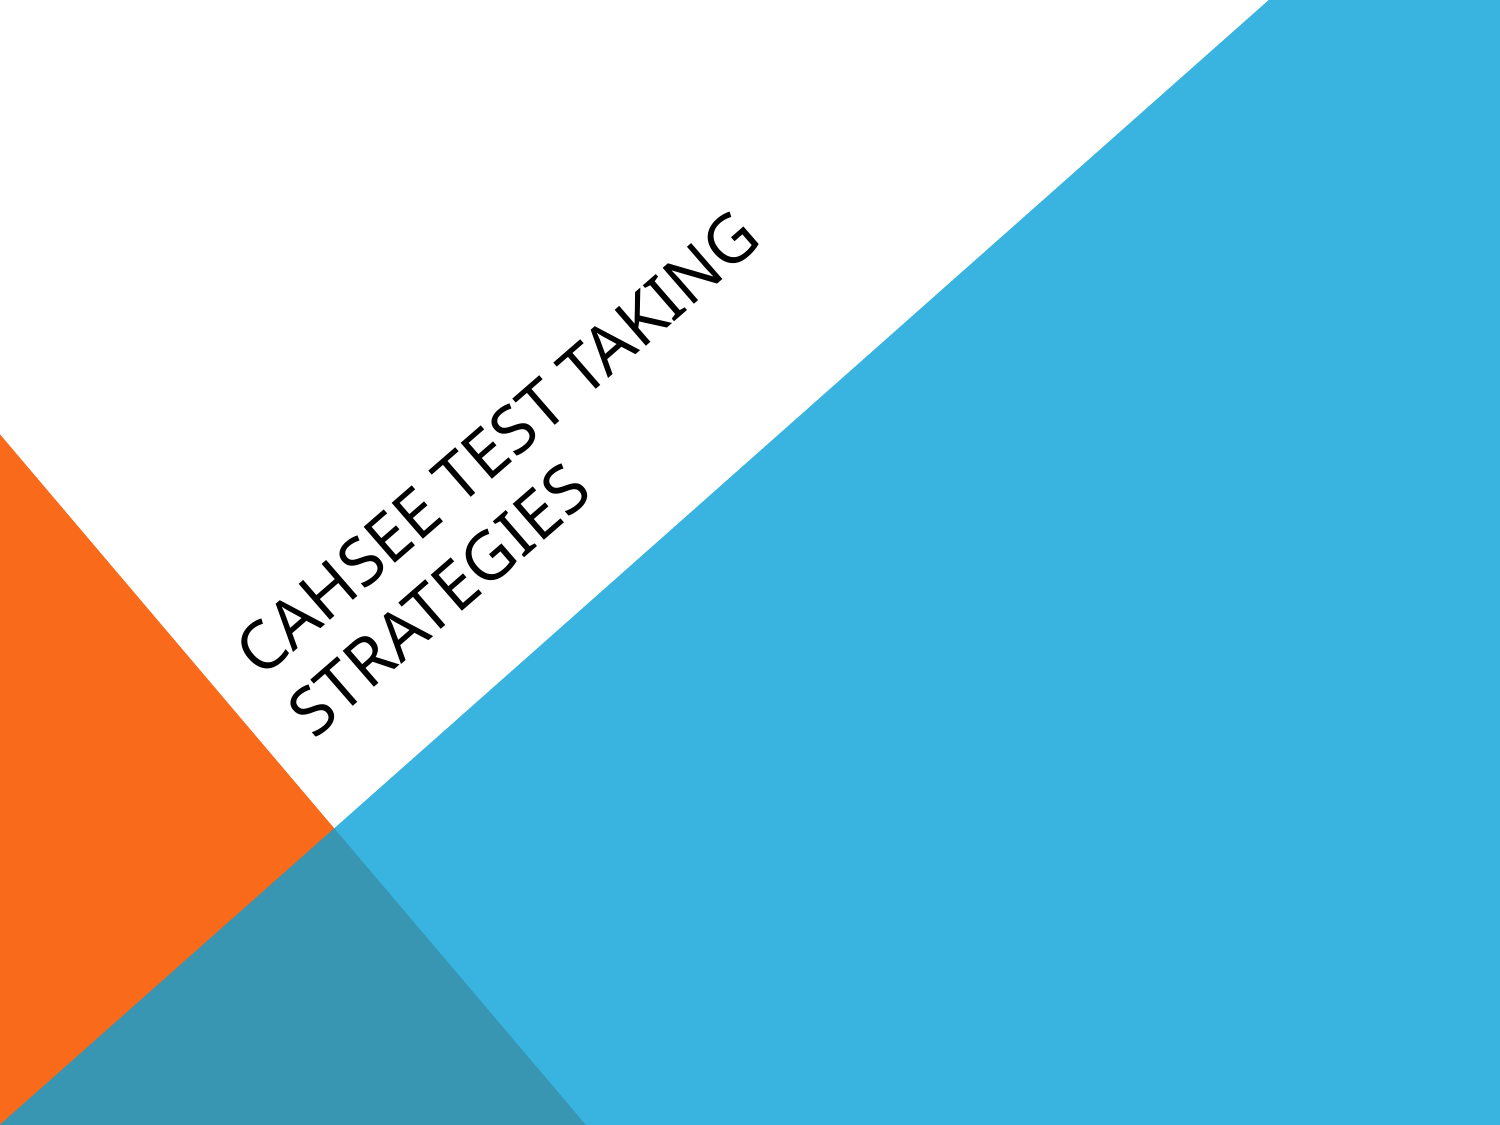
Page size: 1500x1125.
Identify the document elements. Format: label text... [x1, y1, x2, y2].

title CAHSEE Test Taking Strategies [182, 4, 1012, 762]
